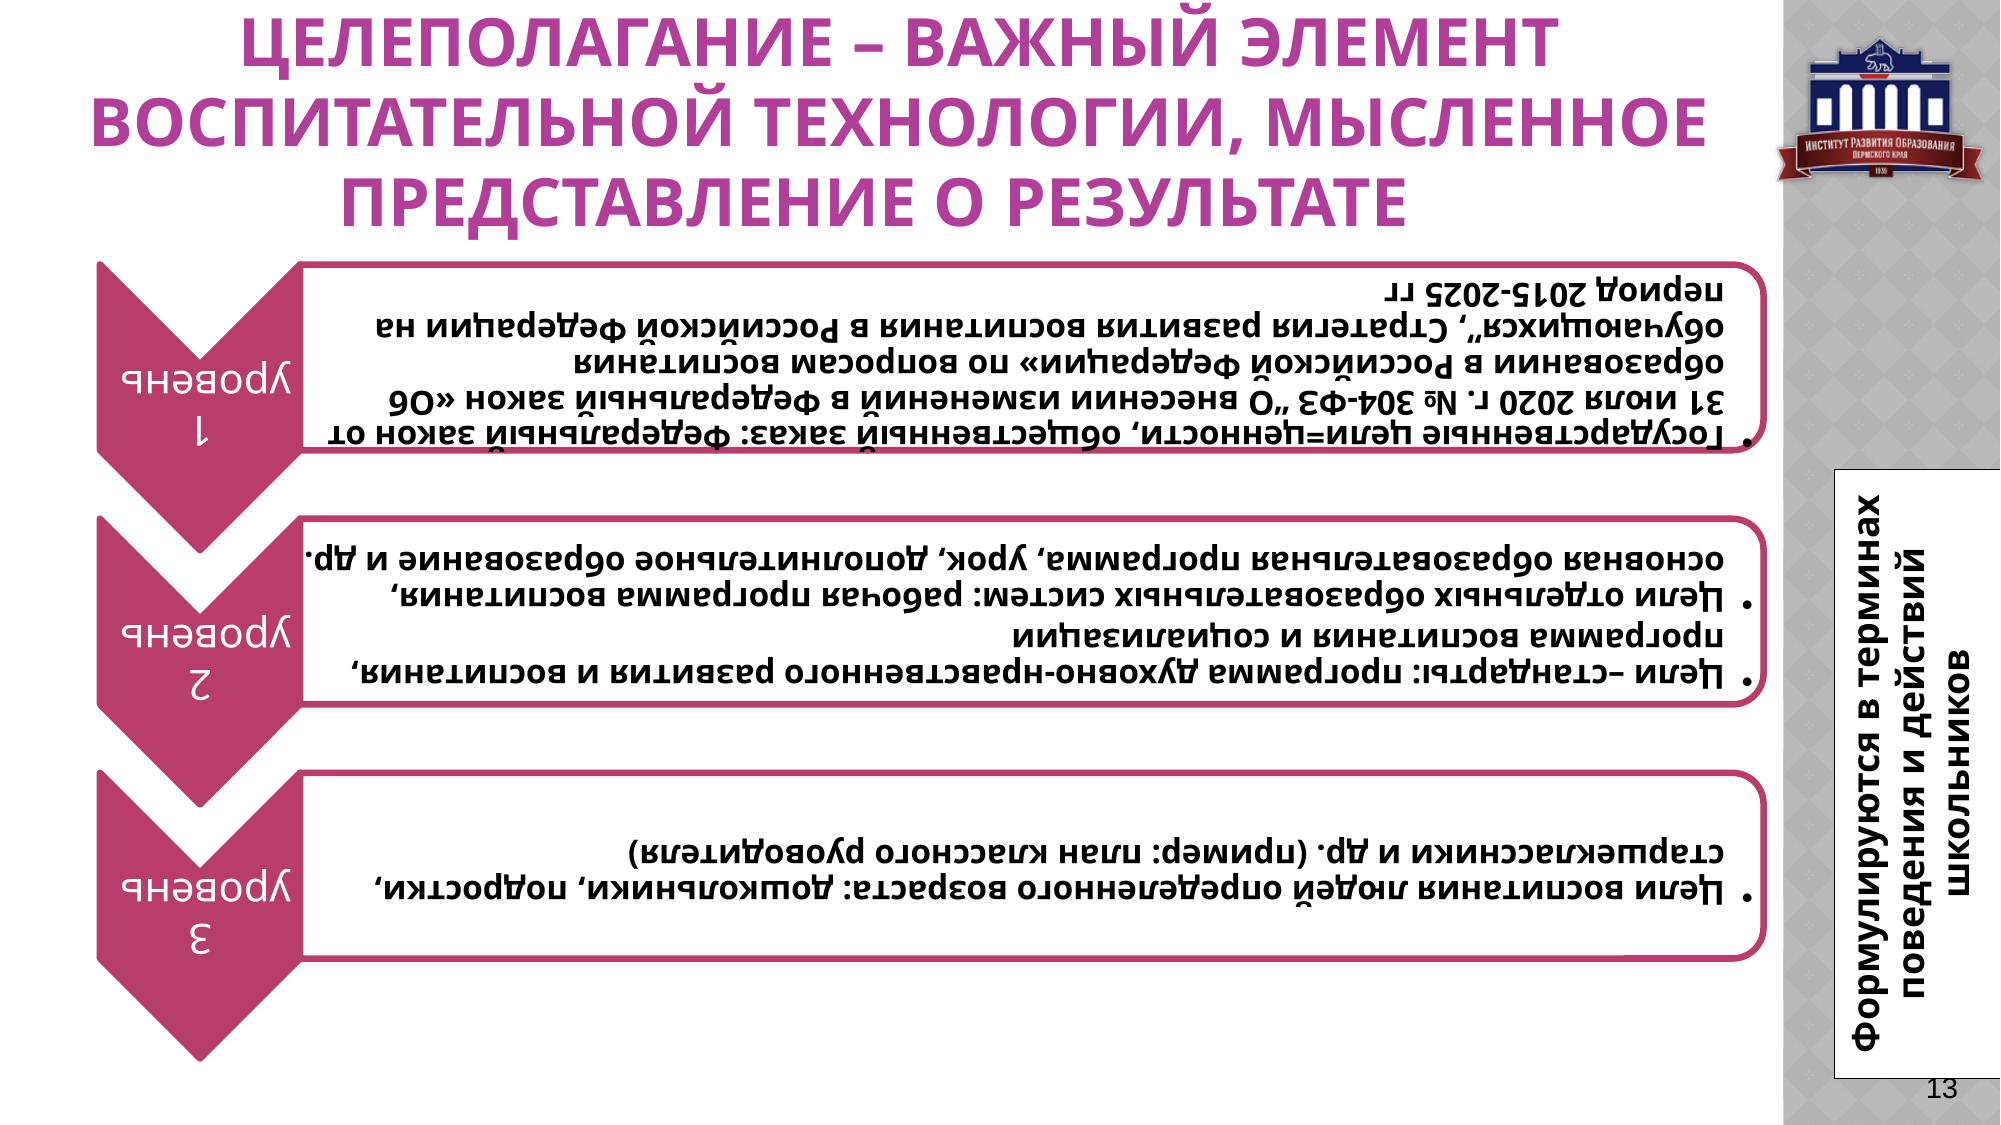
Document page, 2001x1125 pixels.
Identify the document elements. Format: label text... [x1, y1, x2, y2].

text_box Формулируются в терминах поведения и действий школьников [1834, 469, 2000, 1079]
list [99, 263, 1764, 1060]
title Целеполагание – важный элемент воспитательной технологии, мысленное представление о результате [40, 52, 1760, 240]
picture [1772, 32, 1989, 188]
